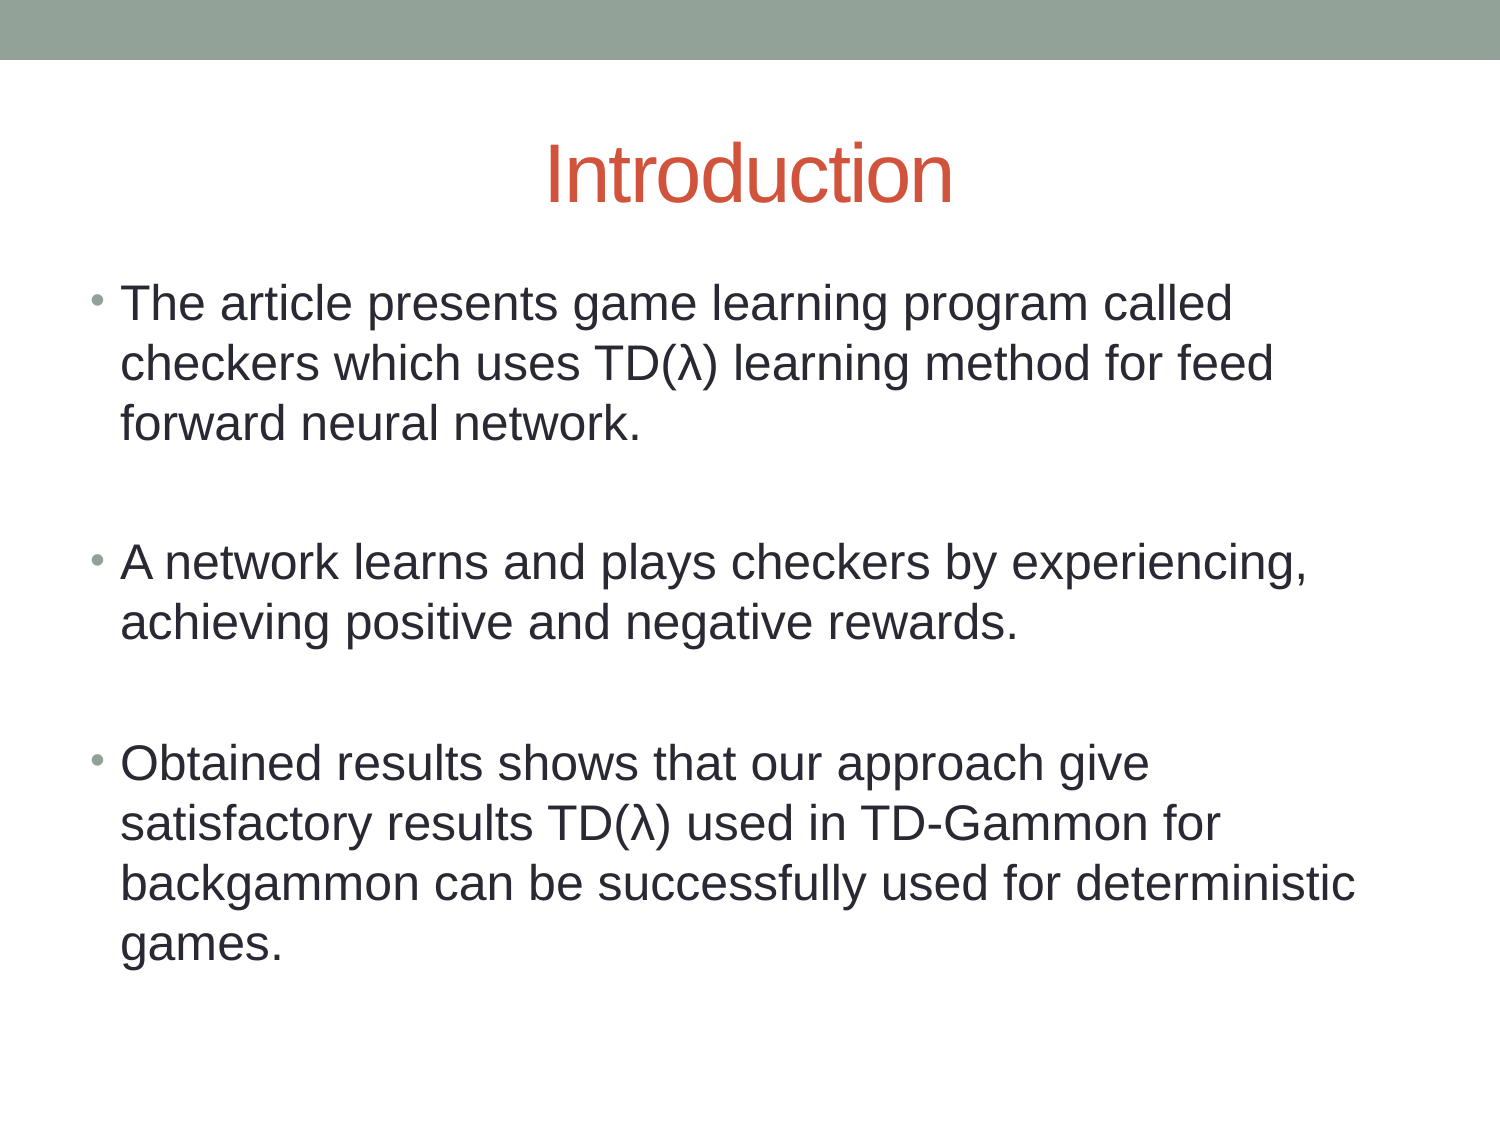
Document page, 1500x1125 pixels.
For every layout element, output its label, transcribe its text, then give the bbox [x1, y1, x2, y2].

title Introduction [75, 87, 1425, 250]
list The article presents game learning program called checkers which uses TD(λ) learning method for feed forward neural network. A network learns and plays checkers by experiencing, achieving positive and negative rewards. Obtained results shows that our approach give satisfactory results TD(λ) used in TD-Gammon for backgammon can be successfully used for deterministic games. [75, 262, 1425, 1063]
